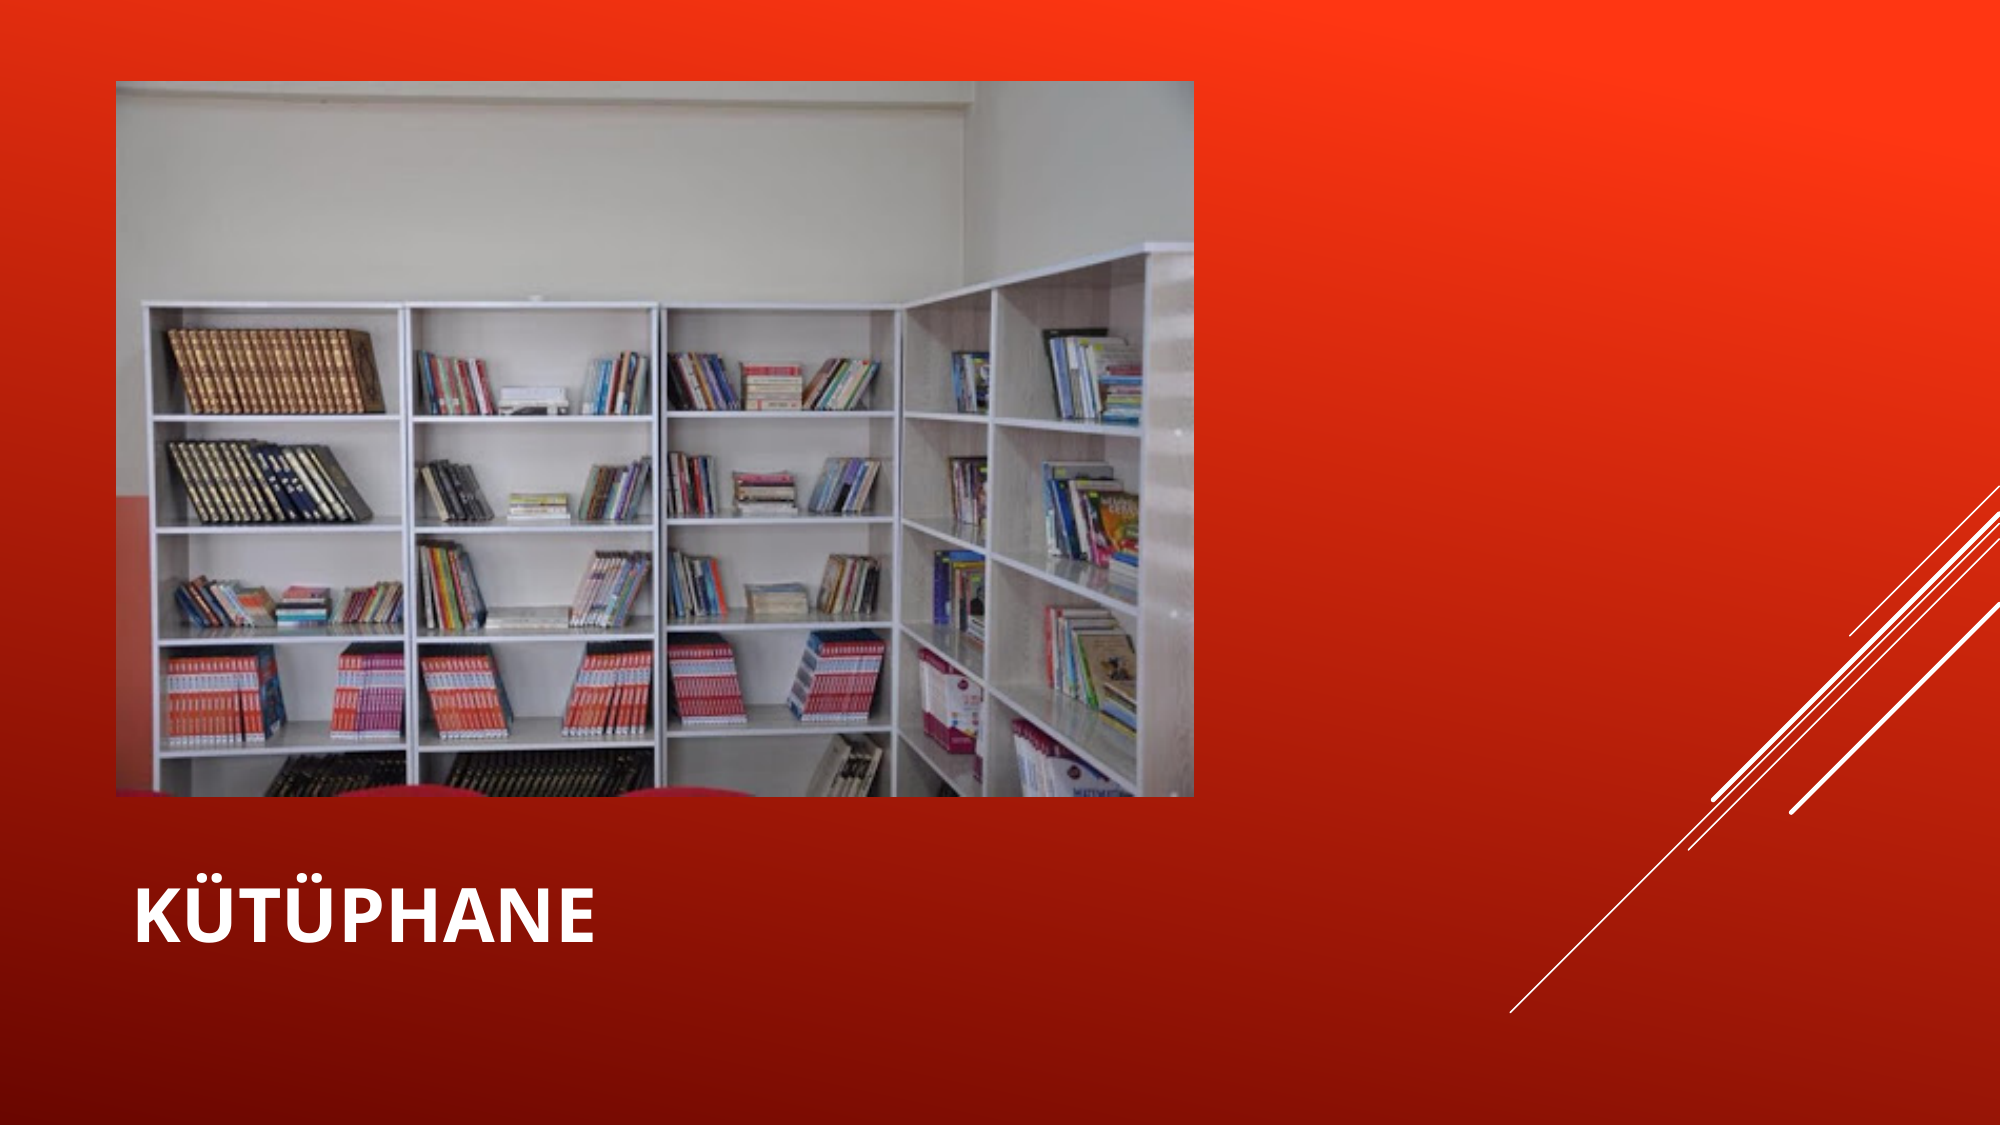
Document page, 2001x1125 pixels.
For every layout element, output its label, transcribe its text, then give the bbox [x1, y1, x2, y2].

title KÜTÜPHANE [116, 847, 1517, 978]
picture [116, 81, 1194, 797]
